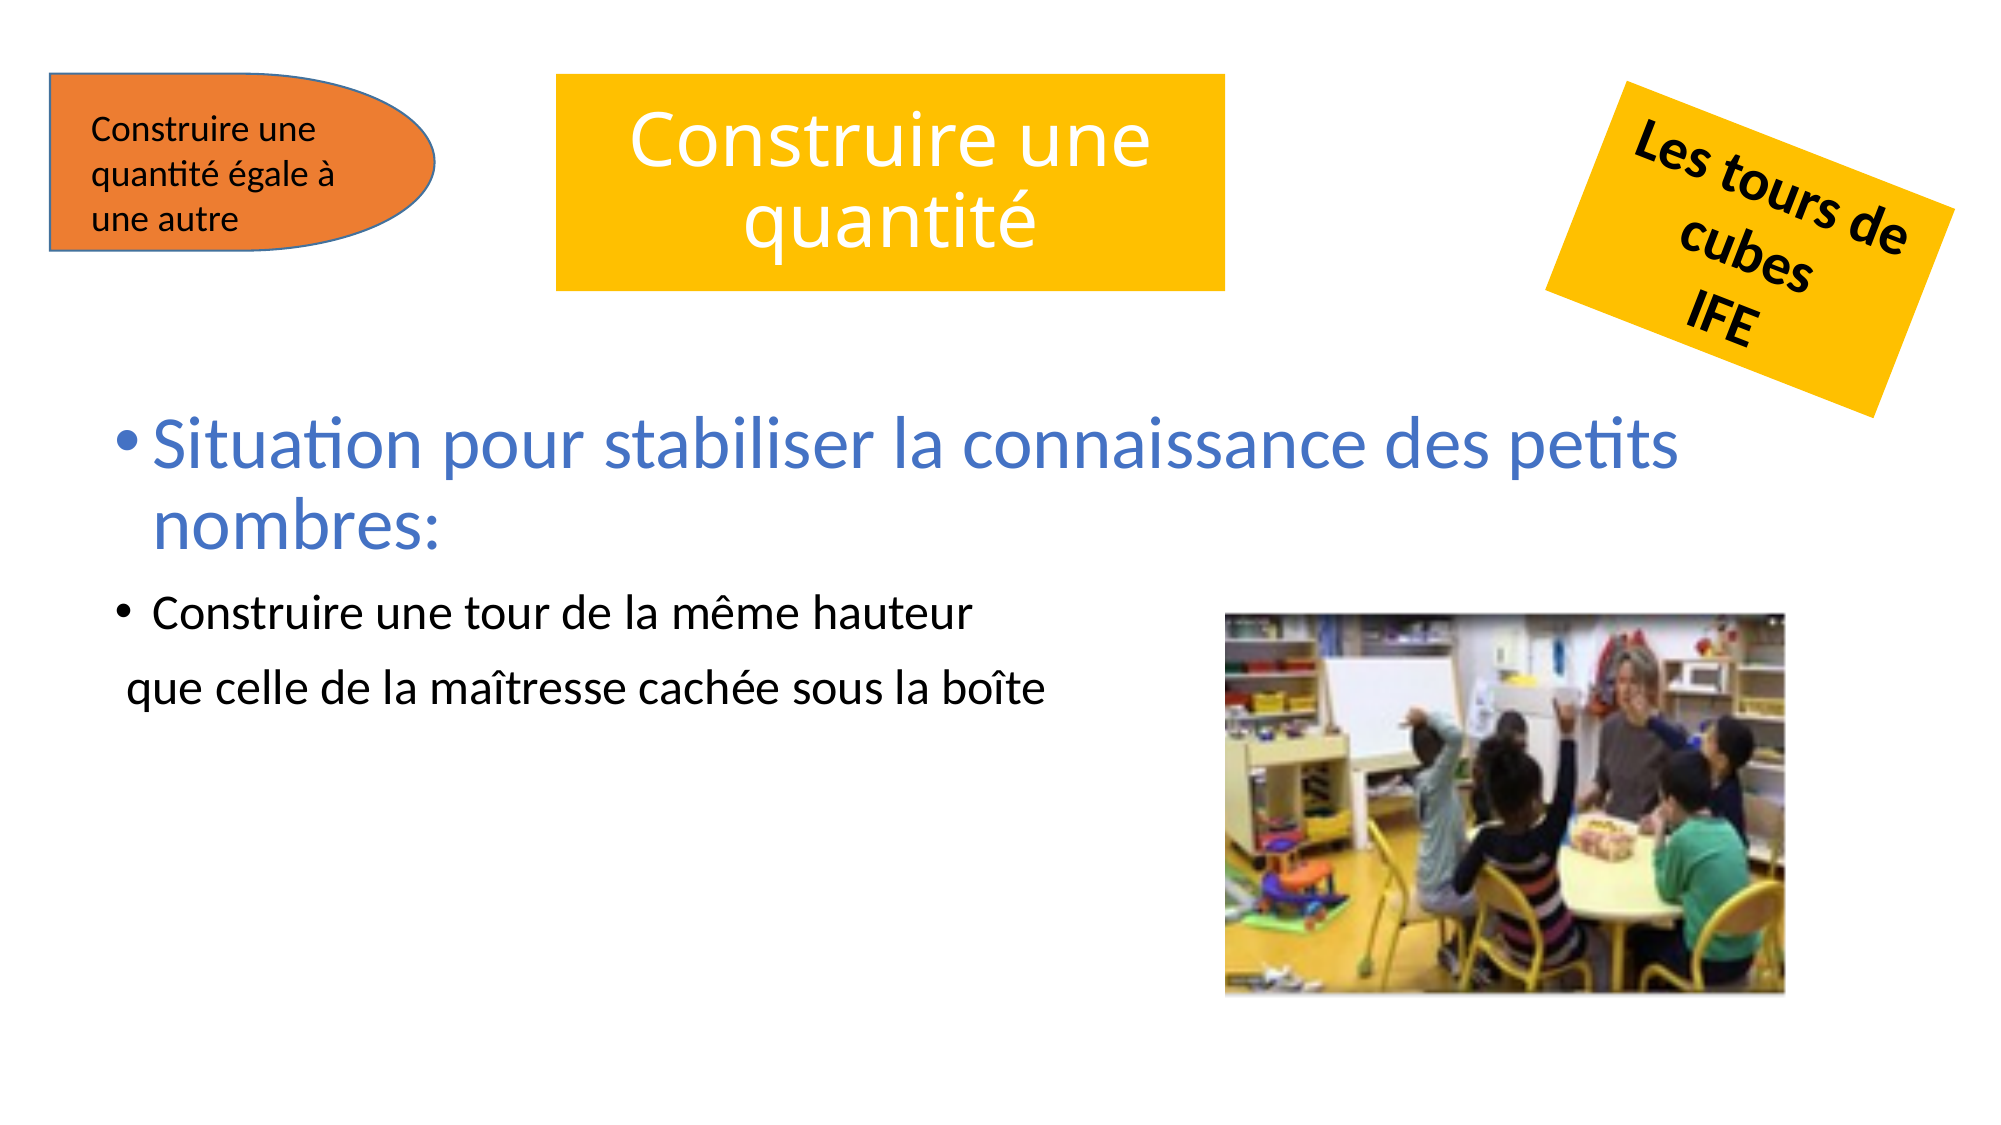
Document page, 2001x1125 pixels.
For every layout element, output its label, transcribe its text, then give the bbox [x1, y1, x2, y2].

list Situation pour stabiliser la connaissance des petits nombres: Construire une tour de la même hauteur que celle de la maîtresse cachée sous la boîte [100, 396, 1847, 1010]
text_box Les tours de cubes IFE [1545, 80, 1956, 419]
text_box Construire une quantité égale à une autre [76, 96, 403, 246]
picture [1225, 608, 1793, 1005]
title Construire une quantité [556, 73, 1226, 292]
text_box [403, 112, 436, 213]
text_box [48, 72, 373, 252]
